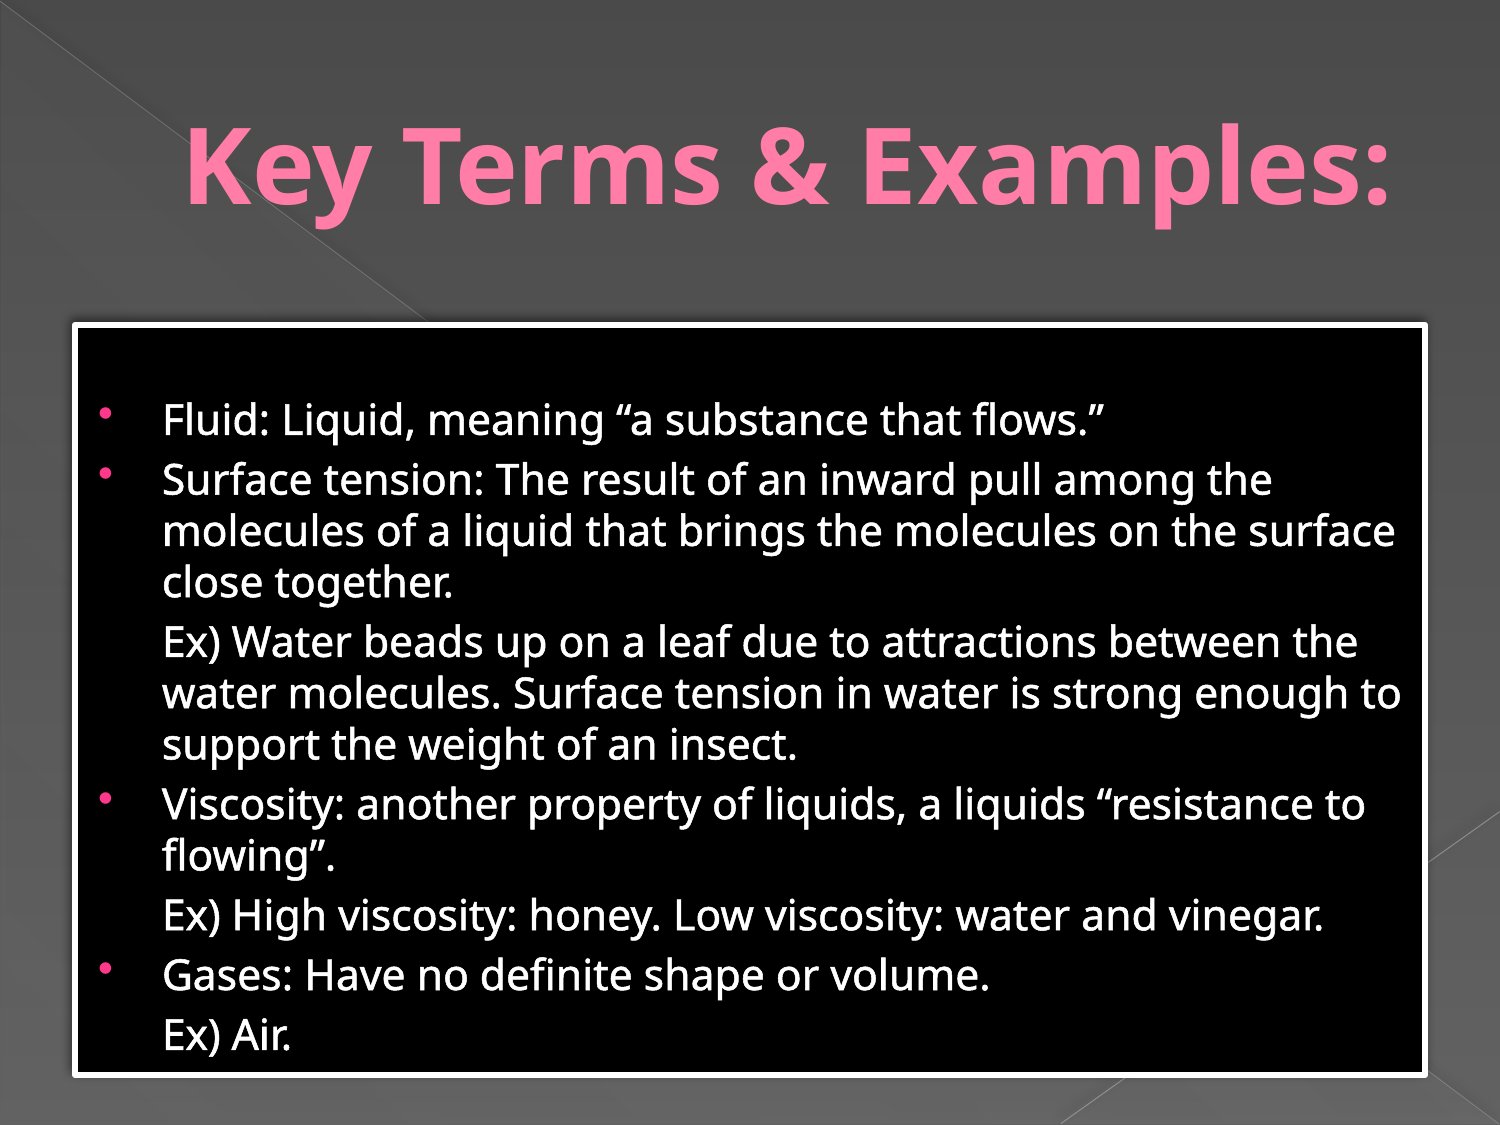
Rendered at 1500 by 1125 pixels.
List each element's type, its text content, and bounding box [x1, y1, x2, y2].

title Key Terms & Examples: [75, 50, 1425, 363]
list Fluid: Liquid, meaning “a substance that flows.” Surface tension: The result of an inward pull among the molecules of a liquid that brings the molecules on the surface close together. Ex) Water beads up on a leaf due to attractions between the water molecules. Surface tension in water is strong enough to support the weight of an insect. Viscosity: another property of liquids, a liquids “resistance to flowing”. Ex) High viscosity: honey. Low viscosity: water and vinegar. Gases: Have no definite shape or volume. Ex) Air. [72, 322, 1428, 1078]
